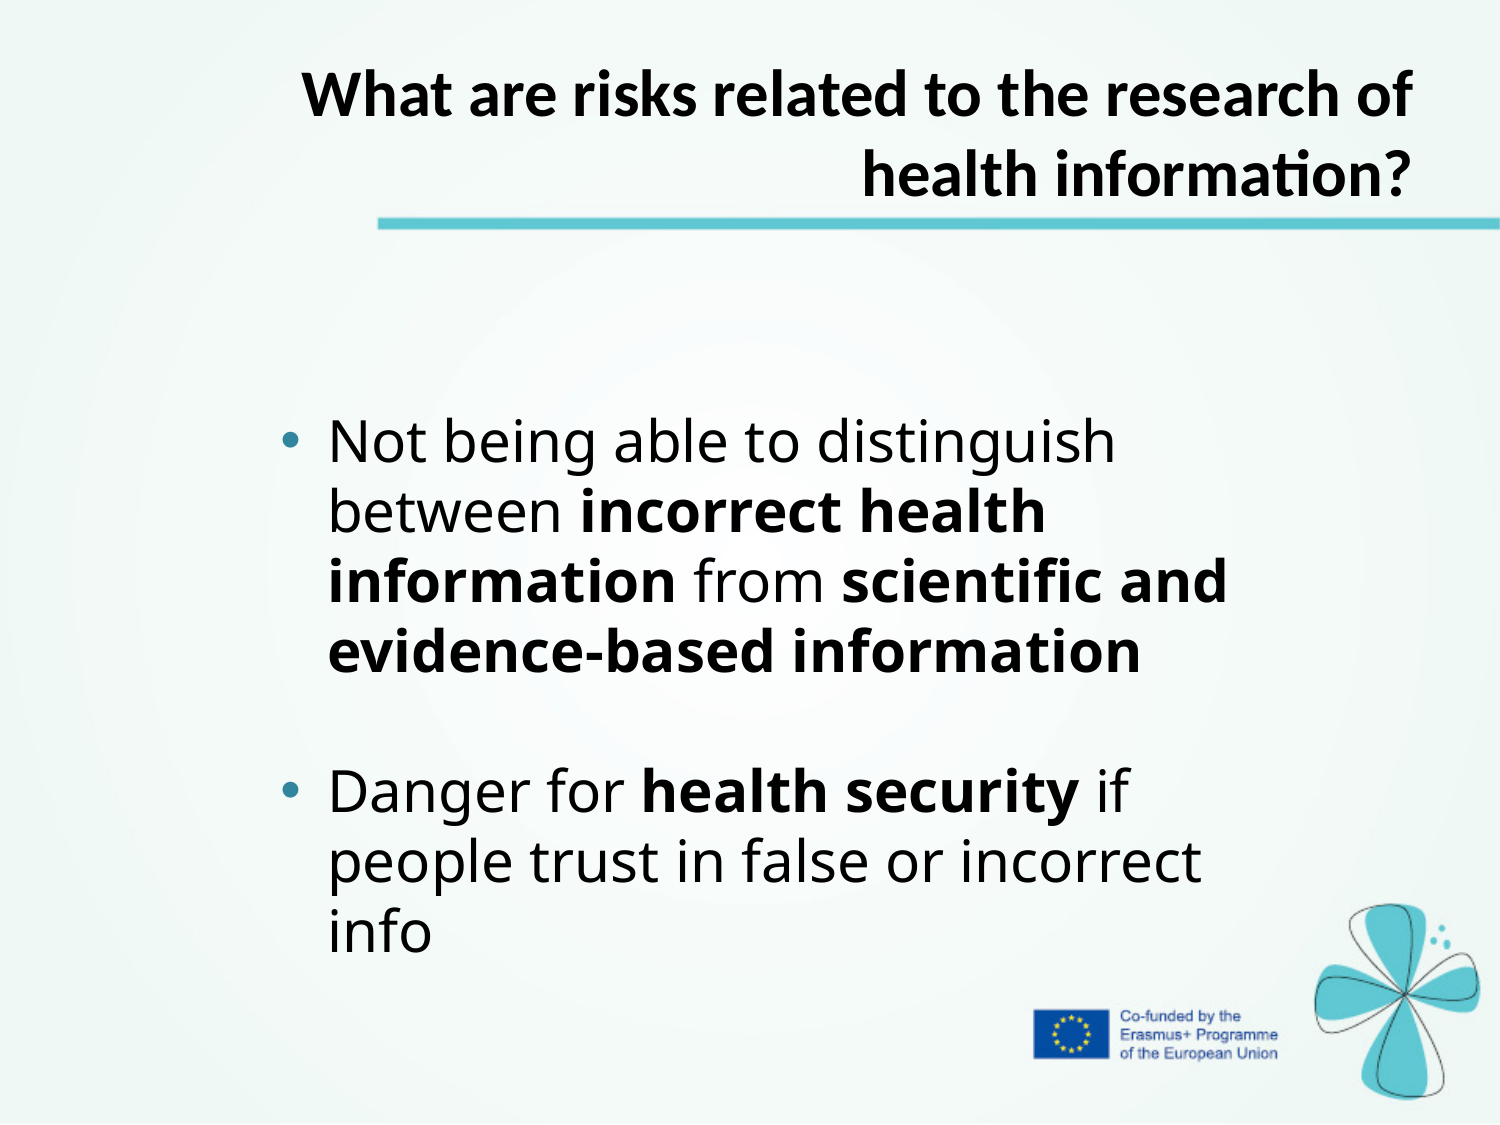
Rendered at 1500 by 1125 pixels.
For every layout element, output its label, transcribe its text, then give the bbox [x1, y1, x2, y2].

text_box What are risks related to the research of health information? [242, 42, 1430, 218]
picture [0, 0, 1500, 1125]
text_box Not being able to distinguish between incorrect health information from scientific and evidence-based information Danger for health security if people trust in false or incorrect info [265, 397, 1294, 972]
